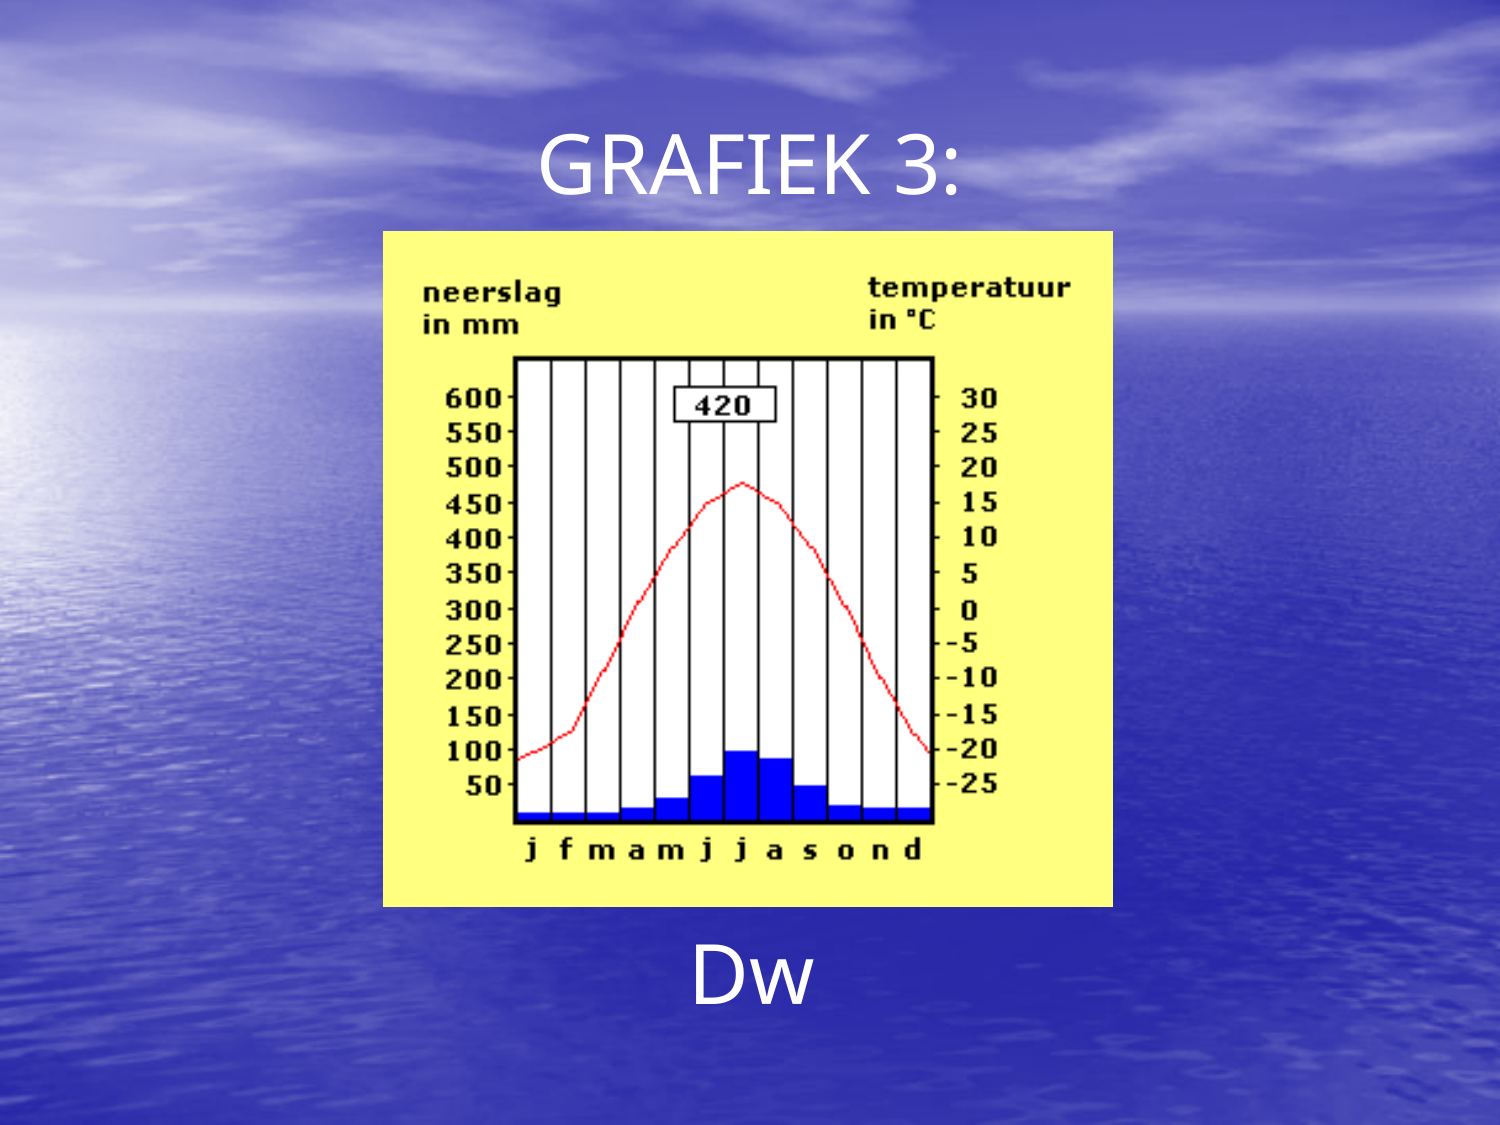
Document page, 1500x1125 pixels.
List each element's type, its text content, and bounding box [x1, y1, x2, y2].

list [383, 231, 1114, 907]
text_box Dw [76, 857, 1427, 1085]
title GRAFIEK 3: [74, 47, 1426, 276]
